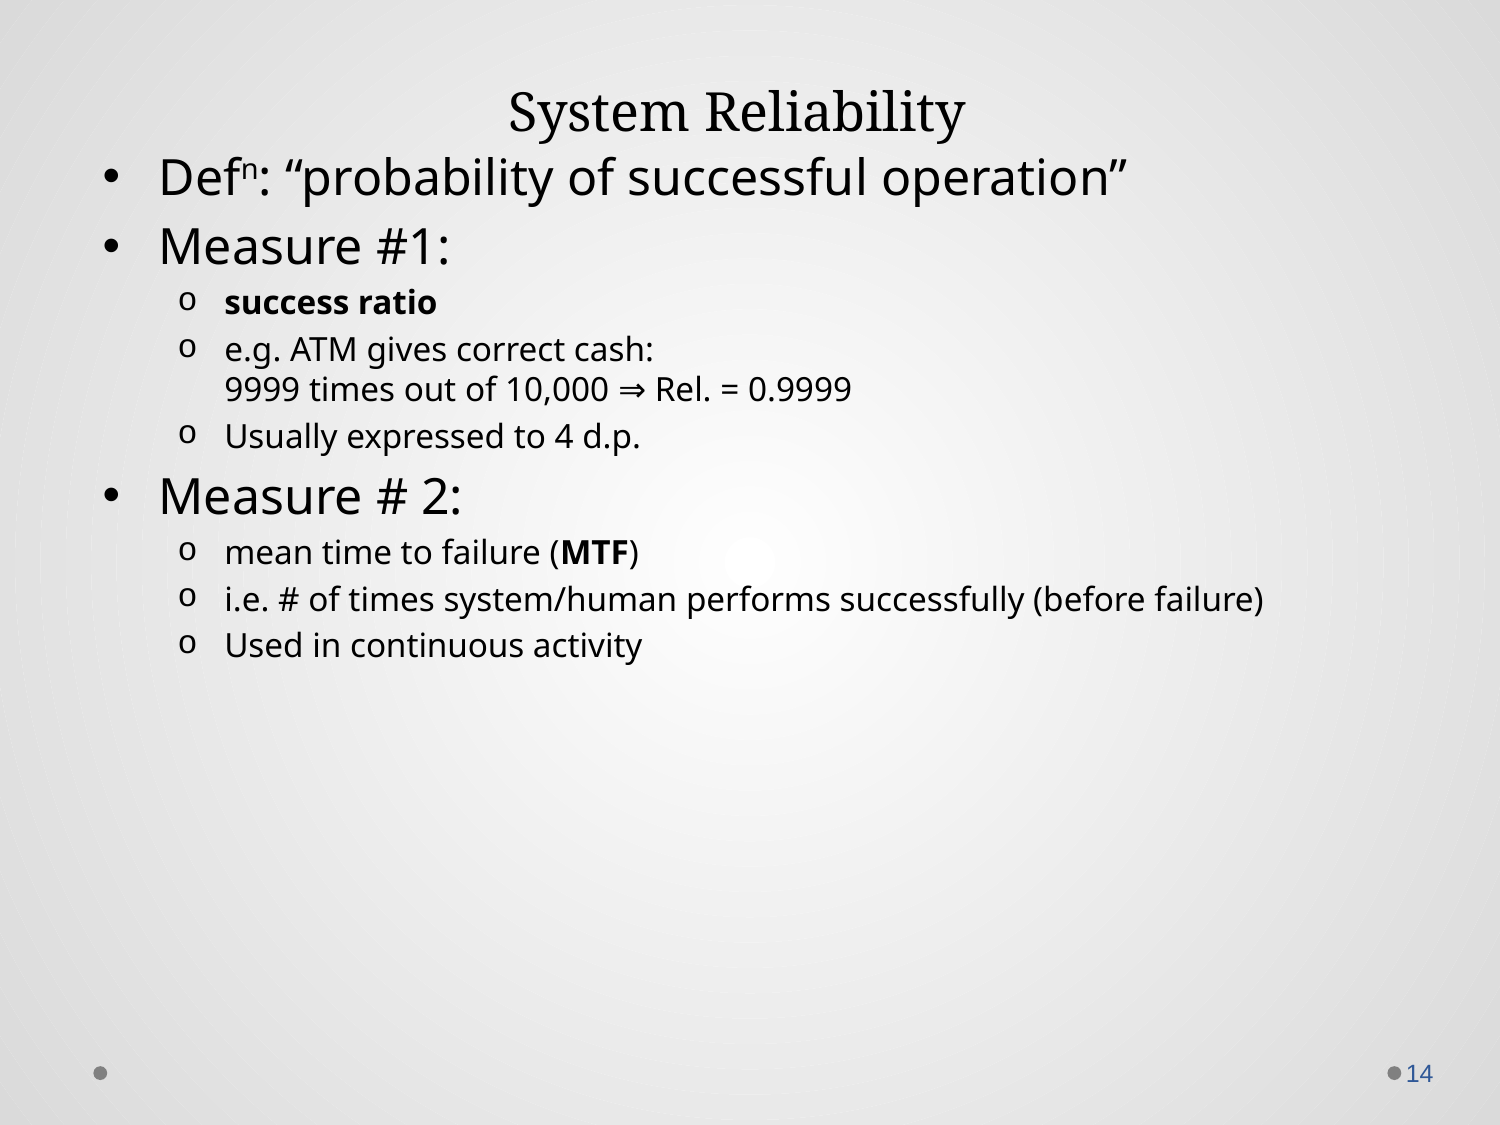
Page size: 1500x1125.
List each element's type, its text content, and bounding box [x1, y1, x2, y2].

slide_number 14 [1401, 1042, 1494, 1103]
list Defn: “probability of successful operation” Measure #1: success ratio e.g. ATM gives correct cash: 9999 times out of 10,000 ⇒ Rel. = 0.9999 Usually expressed to 4 d.p. Measure # 2: mean time to failure (MTF) i.e. # of times system/human performs successfully (before failure) Used in continuous activity [87, 137, 1438, 1113]
title System Reliability [62, 50, 1413, 150]
